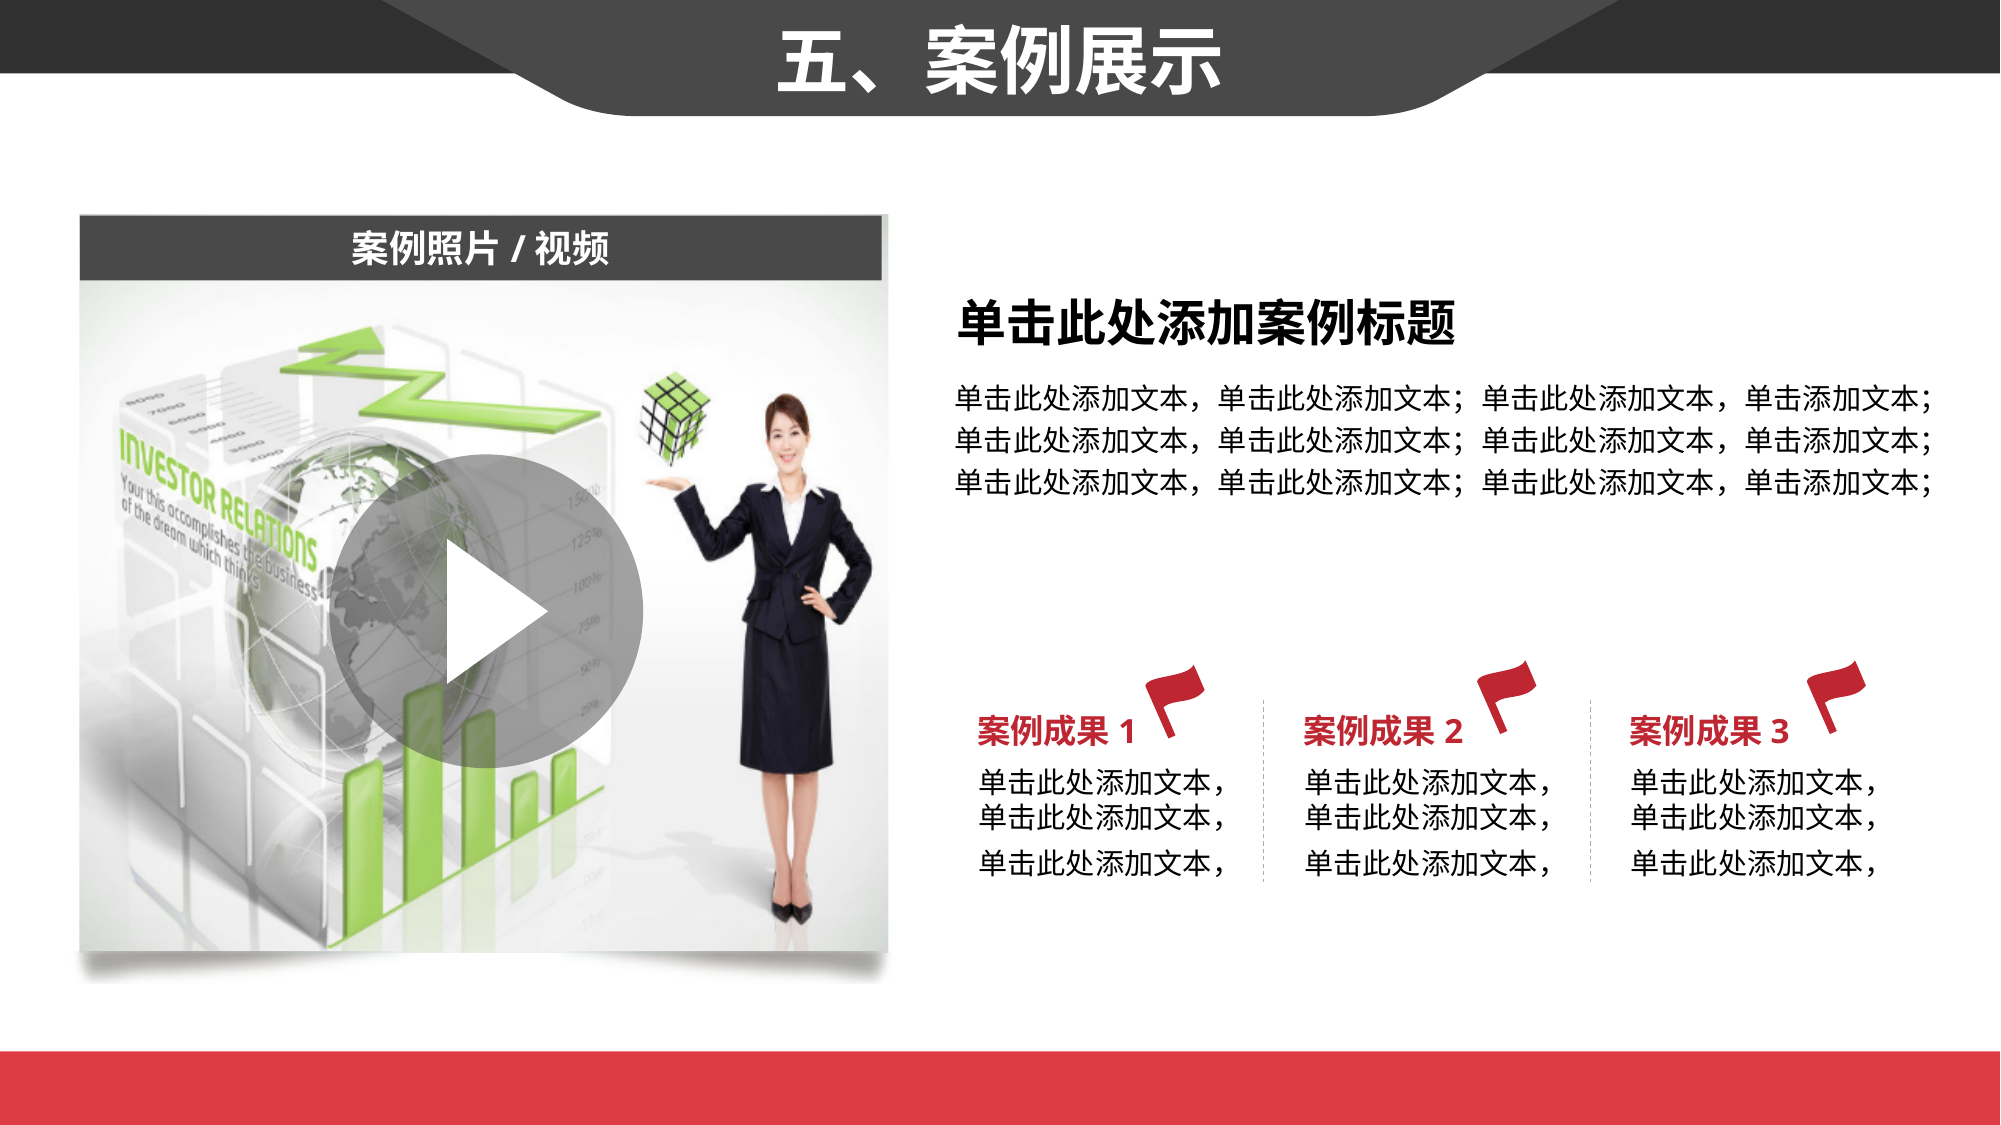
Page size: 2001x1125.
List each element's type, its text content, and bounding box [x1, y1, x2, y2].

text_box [329, 454, 644, 769]
text_box [0, 1051, 2000, 1125]
text_box [1806, 660, 1866, 702]
text_box [79, 215, 882, 281]
text_box [1145, 664, 1205, 702]
text_box [0, 0, 514, 74]
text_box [59, 951, 907, 995]
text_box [1288, 702, 1584, 885]
text_box 案例照片/视频 [336, 217, 625, 277]
text_box 单击此处添加文本，单击此处添加文本；单击此处添加文本，单击添加文本； 单击此处添加文本，单击此处添加文本；单击此处添加文本，单击添加文本； 单击此处添加文本，单击此处添加文本；单击此处添加文本，单击添加文本； [939, 365, 1965, 507]
text_box 单击此处添加案例标题 [941, 281, 1555, 361]
text_box [1477, 660, 1537, 702]
text_box [381, 0, 1619, 117]
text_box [962, 702, 1258, 885]
text_box [1487, 0, 2000, 74]
text_box 五、案例展示 [760, 5, 1240, 111]
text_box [1614, 702, 1910, 885]
text_box [79, 214, 889, 951]
